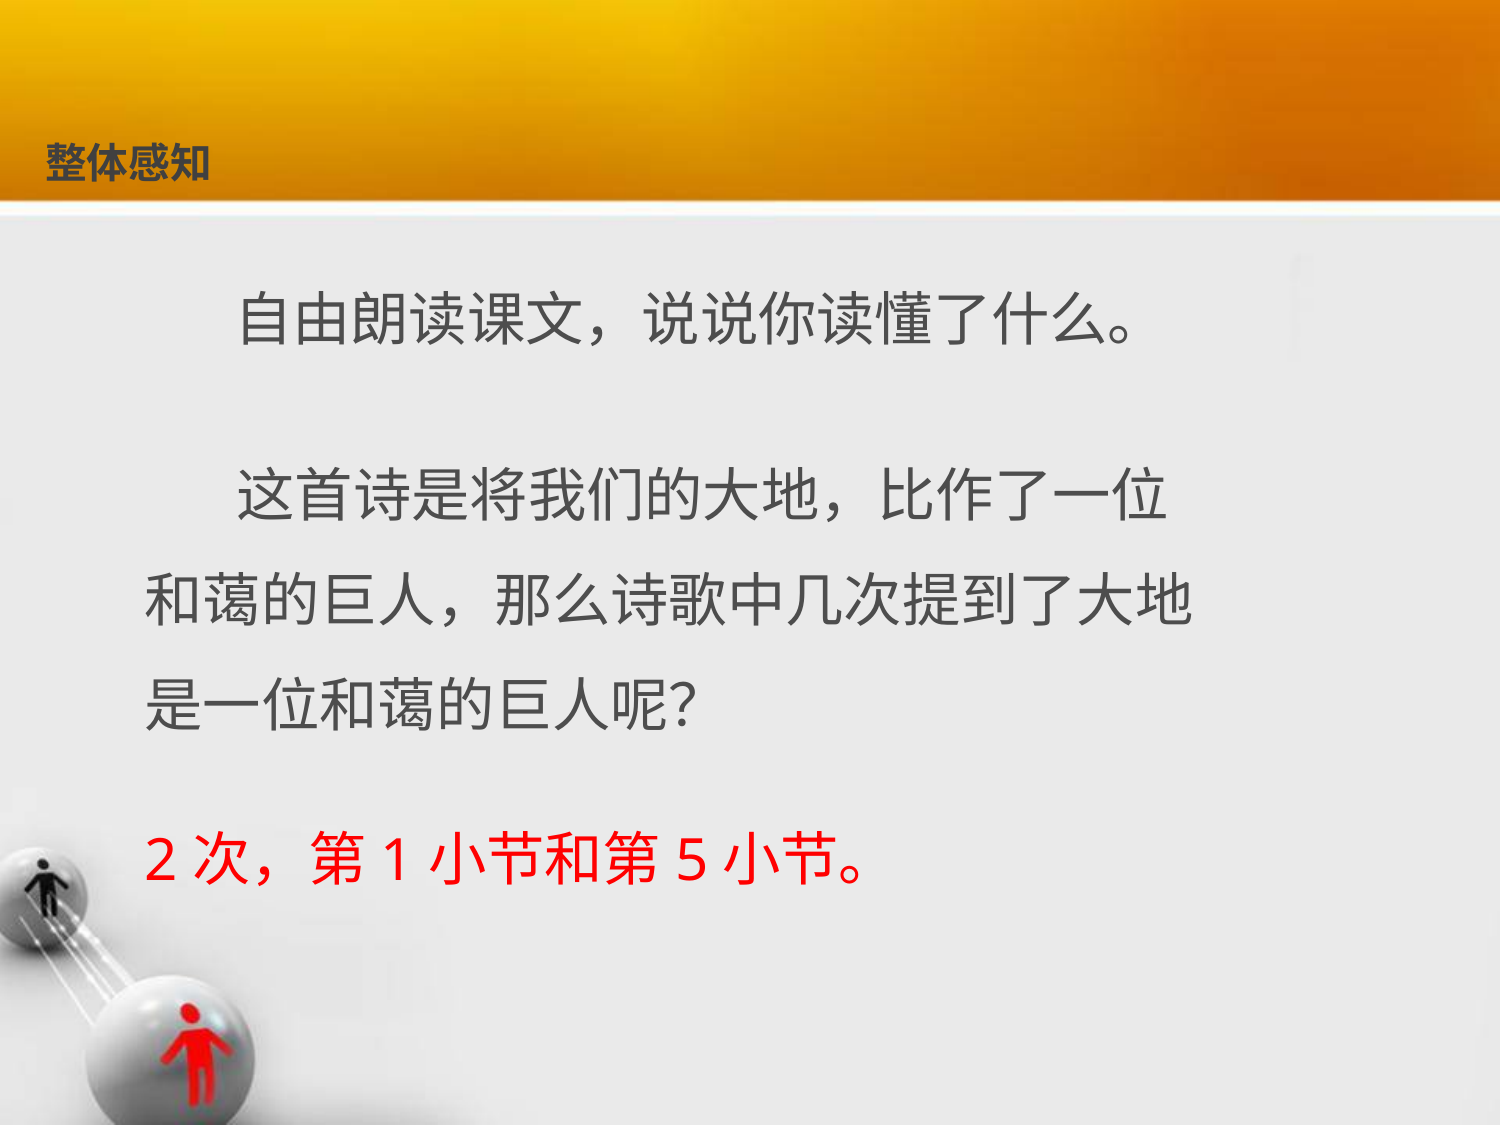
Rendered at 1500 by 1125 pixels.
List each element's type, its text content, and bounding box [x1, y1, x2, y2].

text_box 2次，第1小节和第5小节。 [130, 814, 959, 900]
text_box 自由朗读课文，说说你读懂了什么。 [153, 274, 1192, 360]
text_box 这首诗是将我们的大地，比作了一位和蔼的巨人，那么诗歌中几次提到了大地是一位和蔼的巨人呢？ [130, 416, 1216, 746]
text_box 整体感知 [30, 129, 228, 195]
picture [0, 0, 1500, 1125]
